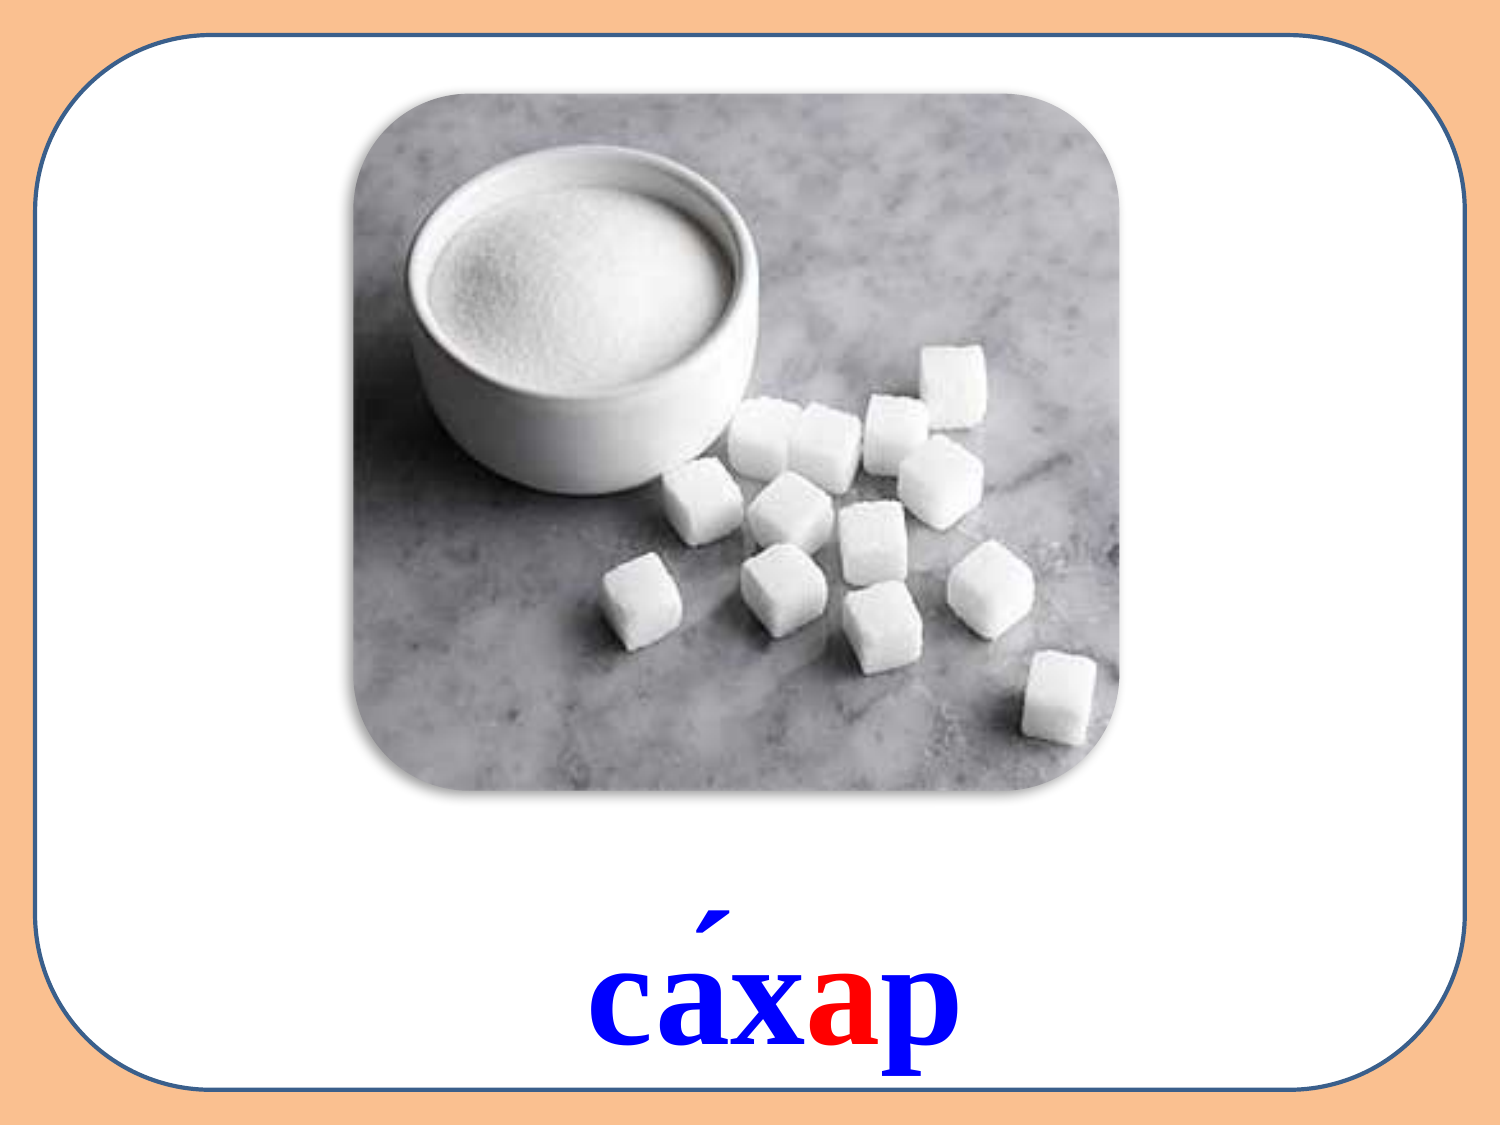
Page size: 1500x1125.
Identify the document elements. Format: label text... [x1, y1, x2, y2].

text_box са́хар [100, 890, 1451, 1079]
text_box [144, 1079, 1356, 1092]
picture [353, 93, 1120, 791]
text_box [32, 32, 1467, 1054]
